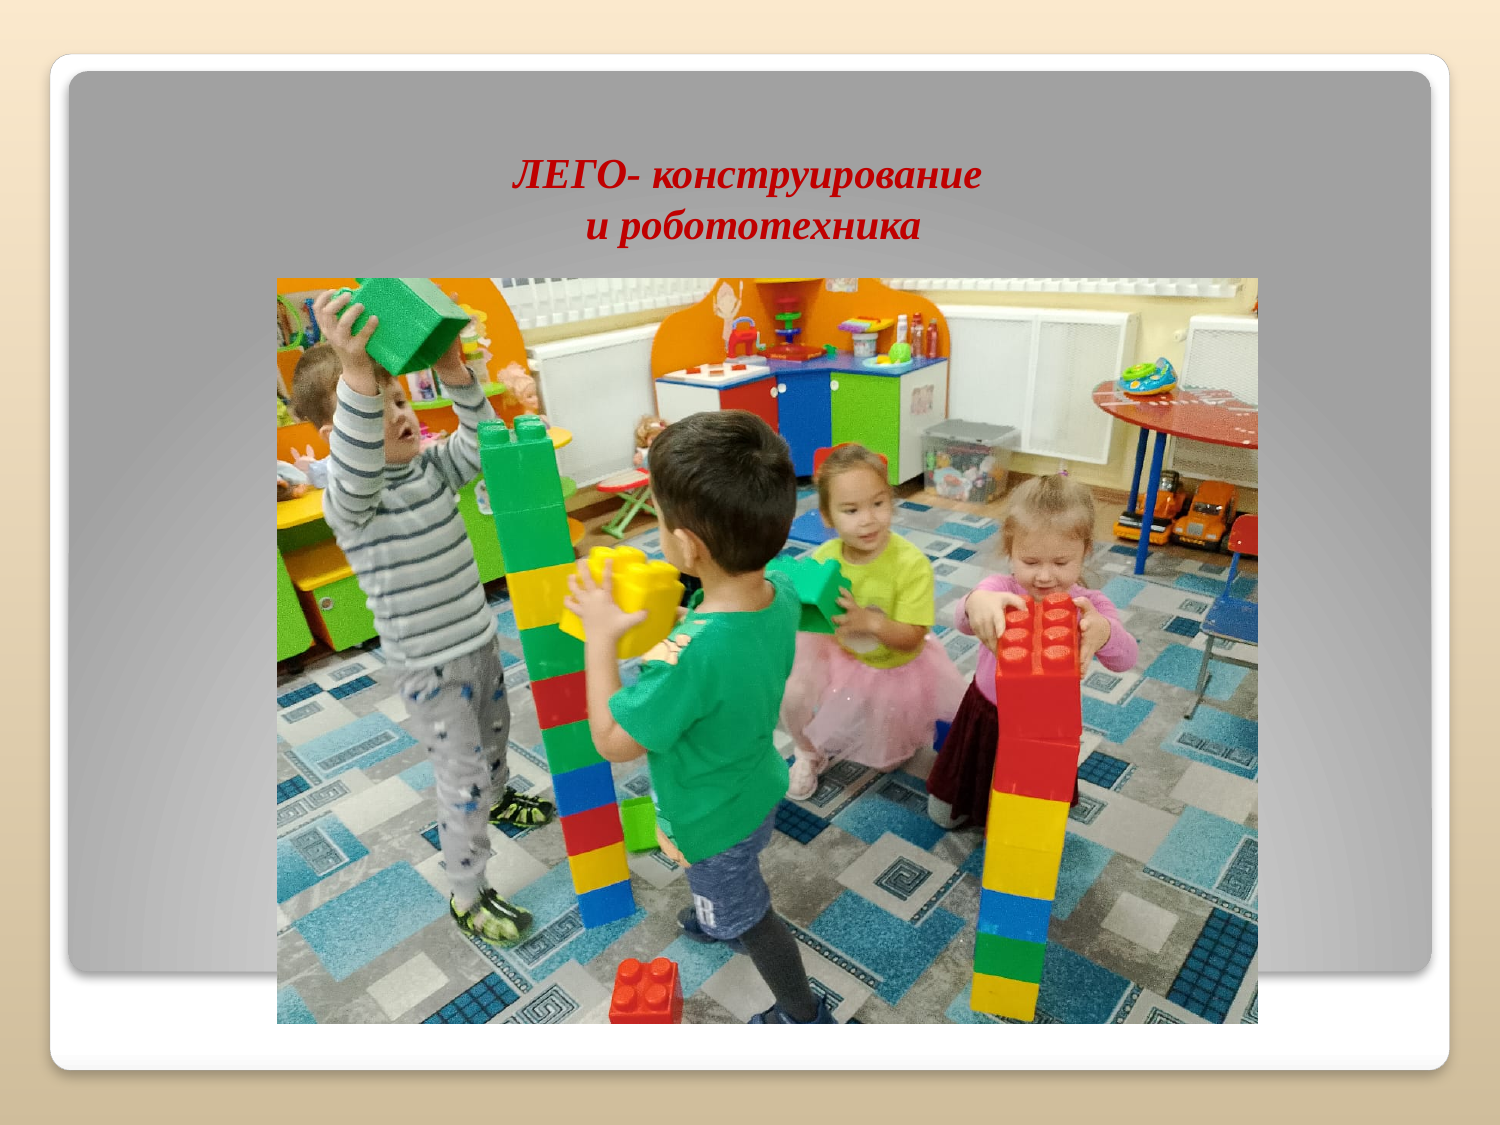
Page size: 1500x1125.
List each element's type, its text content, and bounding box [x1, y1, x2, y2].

title ЛЕГО- конструирование и робототехника [82, 137, 1425, 256]
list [277, 278, 1259, 1024]
